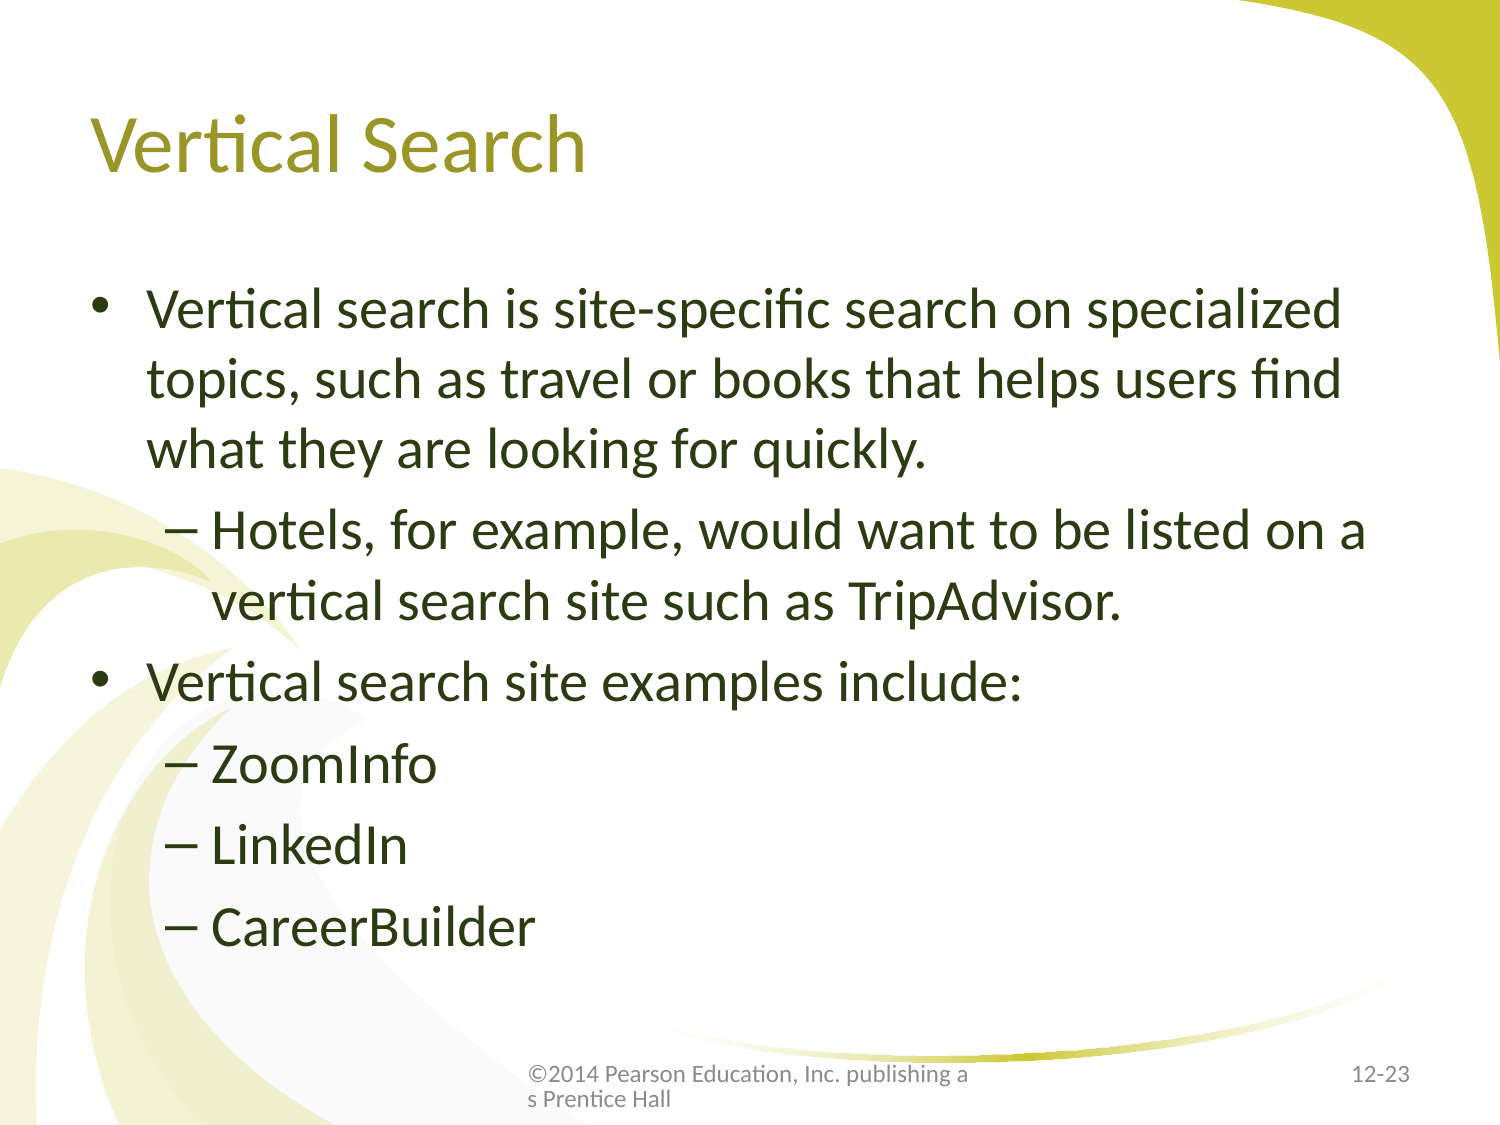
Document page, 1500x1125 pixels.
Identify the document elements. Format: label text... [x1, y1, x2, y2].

footer ©2014 Pearson Education, Inc. publishing as Prentice Hall [512, 1042, 988, 1103]
title Vertical Search [75, 45, 1425, 233]
list Vertical search is site-specific search on specialized topics, such as travel or books that helps users find what they are looking for quickly. Hotels, for example, would want to be listed on a vertical search site such as TripAdvisor. Vertical search site examples include: ZoomInfo LinkedIn CareerBuilder [75, 262, 1425, 1005]
slide_number 12-23 [1074, 1042, 1425, 1103]
